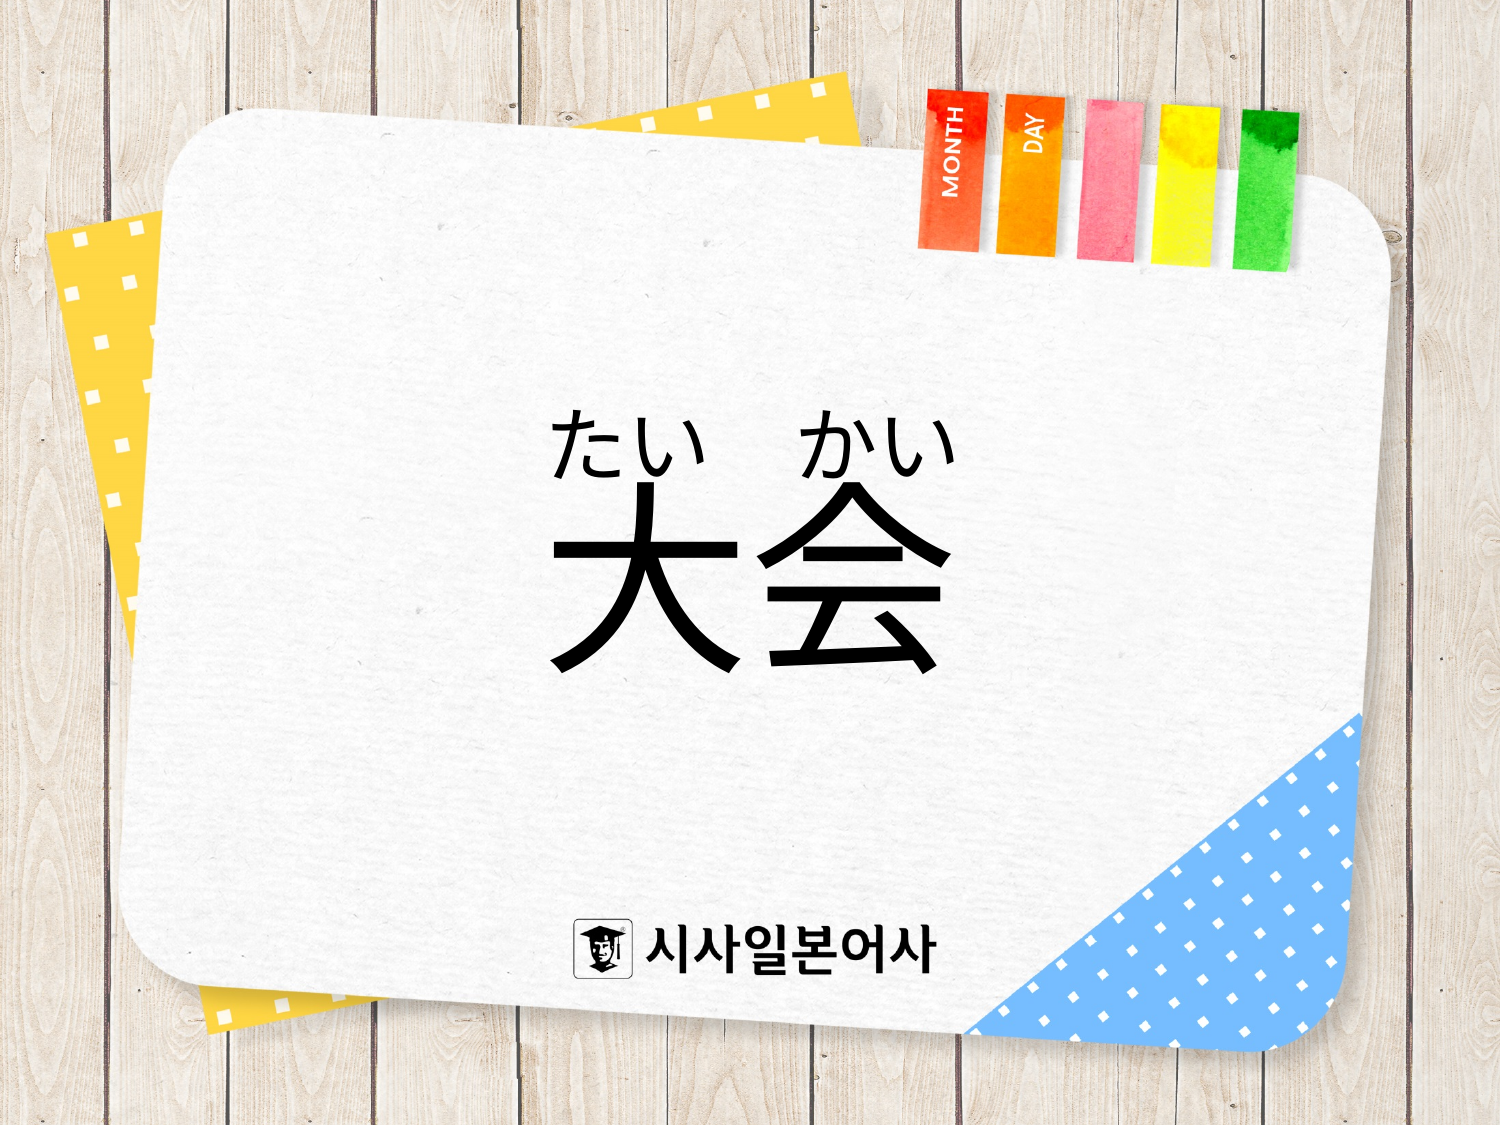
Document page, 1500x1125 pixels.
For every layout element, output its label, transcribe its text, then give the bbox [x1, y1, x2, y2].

text_box たい かい [530, 385, 976, 501]
title 大会 [75, 338, 1425, 811]
picture [0, 0, 1500, 1125]
